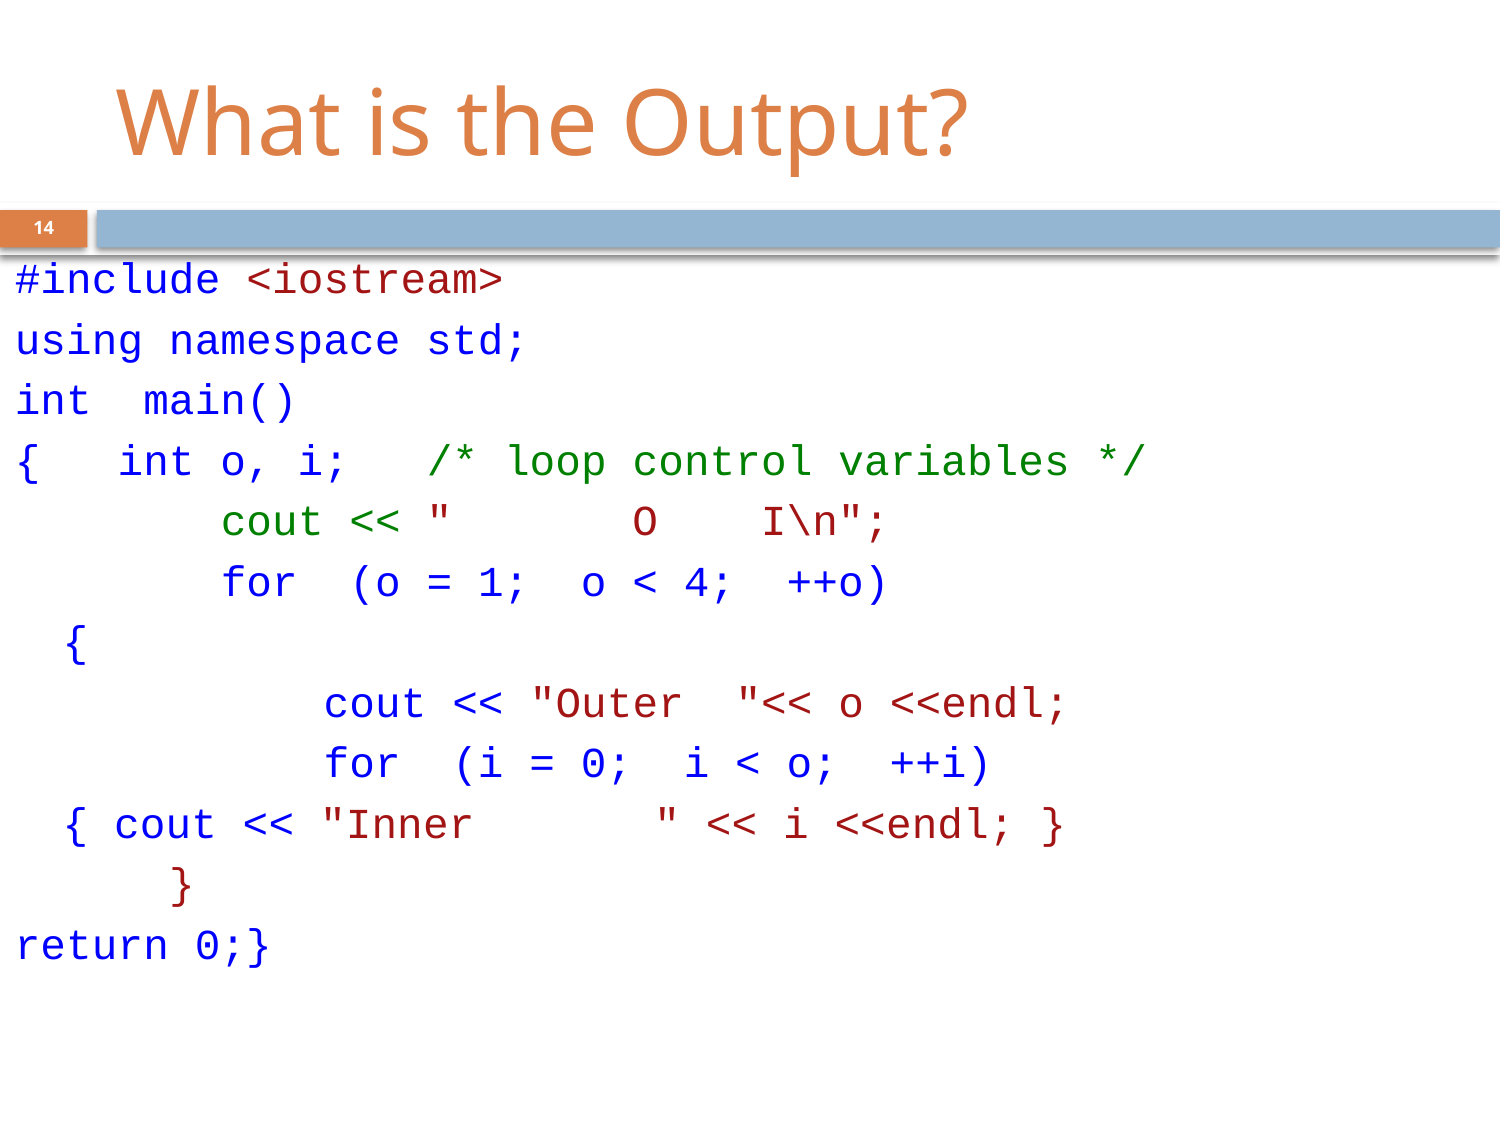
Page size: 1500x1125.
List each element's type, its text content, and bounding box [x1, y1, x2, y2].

slide_number 14 [0, 208, 88, 243]
list #include <iostream> using namespace std; int main() { int o, i; /* loop control variables */ cout << " O I\n"; for (o = 1; o < 4; ++o) { cout << "Outer "<< o <<endl; for (i = 0; i < o; ++i) { cout << "Inner " << i <<endl; } } return 0;} [0, 243, 1500, 981]
title What is the Output? [100, 37, 1438, 200]
